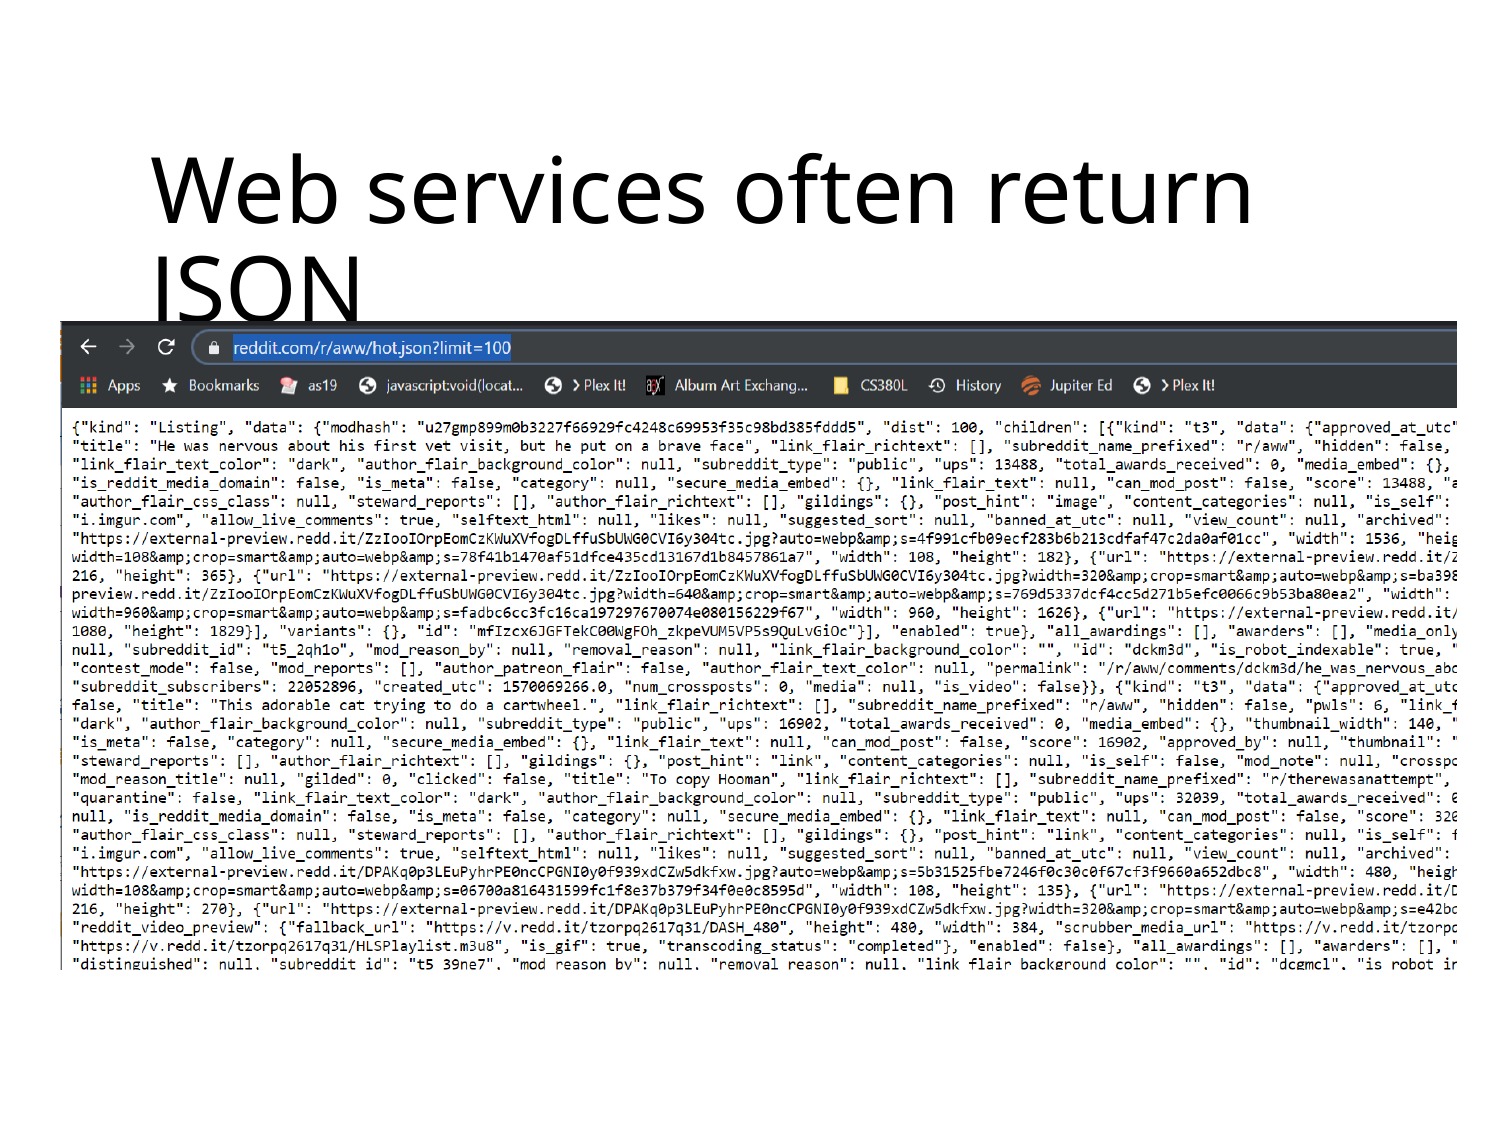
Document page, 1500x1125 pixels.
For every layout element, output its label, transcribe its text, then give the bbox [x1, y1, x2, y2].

picture [59, 321, 1457, 970]
title Web services often return JSON [135, 175, 1373, 311]
